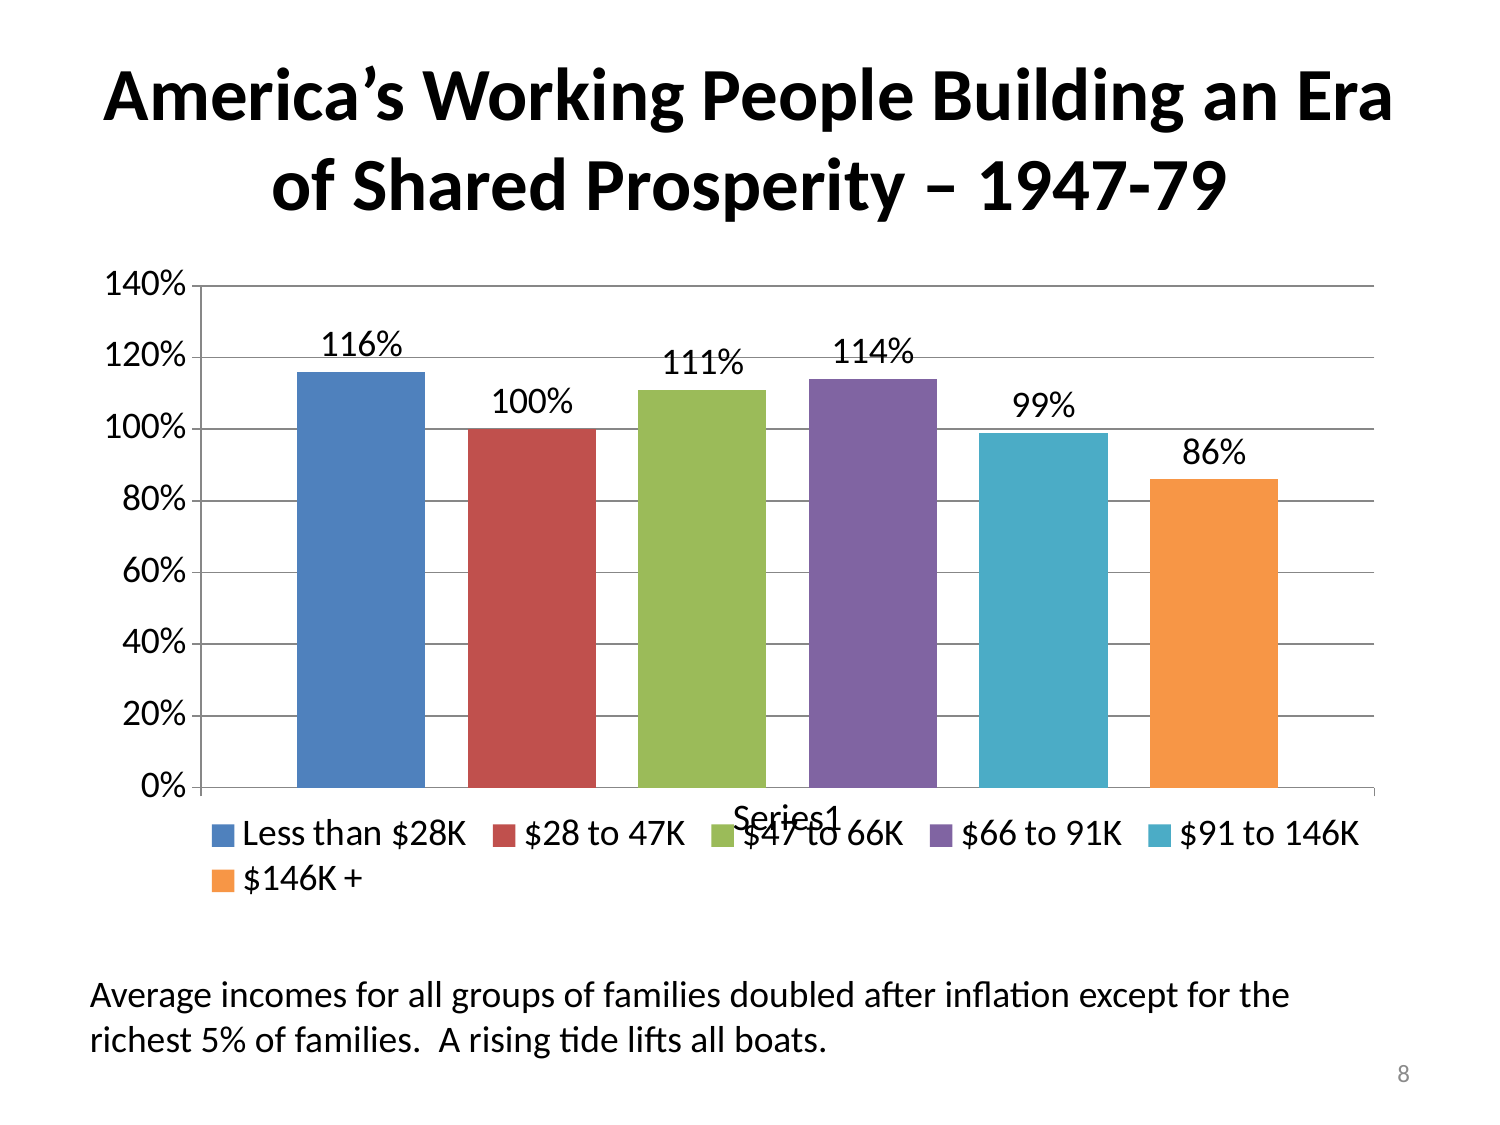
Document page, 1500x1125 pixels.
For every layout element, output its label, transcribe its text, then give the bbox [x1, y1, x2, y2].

text_box Average incomes for all groups of families doubled after inflation except for the richest 5% of families. A rising tide lifts all boats. [74, 971, 1363, 1068]
slide_number 8 [1074, 1042, 1425, 1103]
chart [74, 249, 1426, 963]
title America’s Working People Building an Era of Shared Prosperity – 1947-79 [75, 45, 1425, 225]
